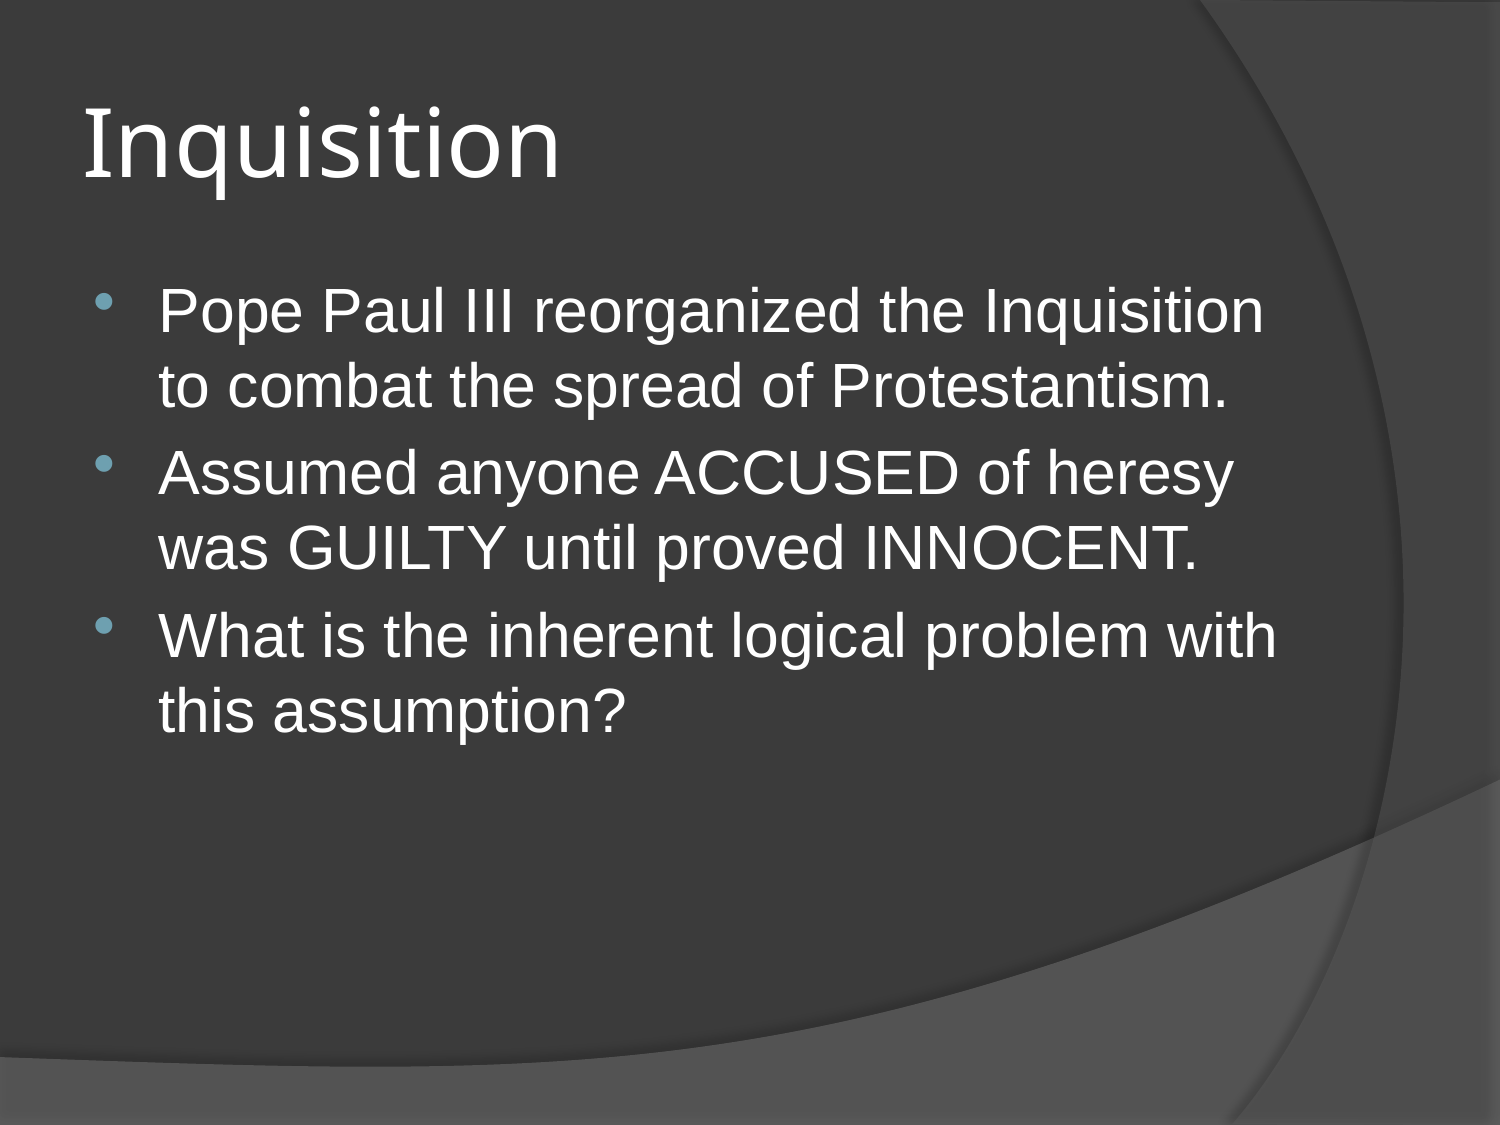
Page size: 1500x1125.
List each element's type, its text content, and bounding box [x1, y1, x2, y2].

title Inquisition [75, 45, 1300, 233]
list Pope Paul III reorganized the Inquisition to combat the spread of Protestantism. Assumed anyone ACCUSED of heresy was GUILTY until proved INNOCENT. What is the inherent logical problem with this assumption? [75, 262, 1300, 1005]
